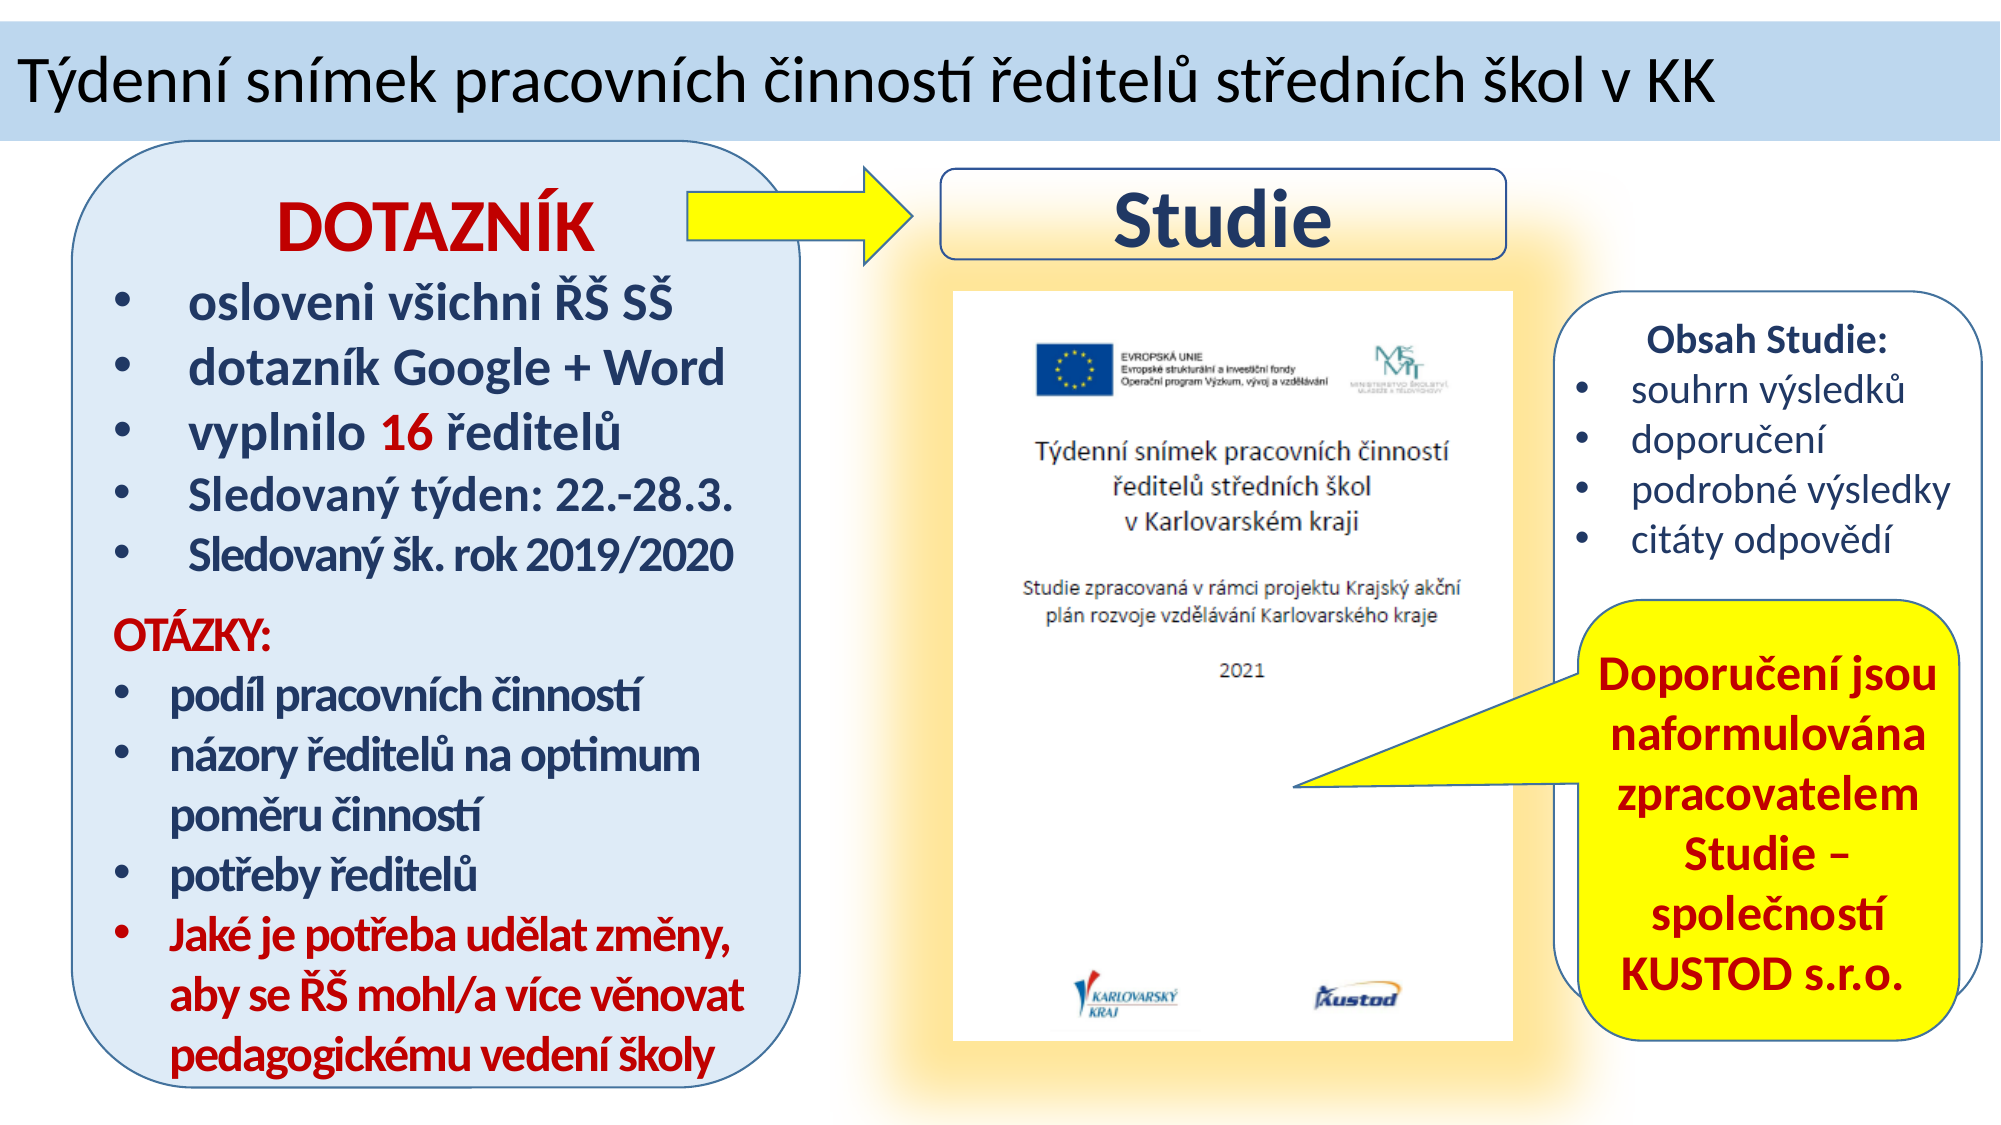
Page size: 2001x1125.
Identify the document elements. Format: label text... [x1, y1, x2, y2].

picture [953, 291, 1513, 1041]
text_box DOTAZNÍK osloveni všichni ŘŠ SŠ dotazník Google + Word vyplnilo 16 ředitelů Sledovaný týden: 22.-28.3. Sledovaný šk. rok 2019/2020 OTÁZKY: podíl pracovních činností názory ředitelů na optimum poměru činností potřeby ředitelů Jaké je potřeba udělat změny, aby se ŘŠ mohl/a více věnovat pedagogickému vedení školy [70, 139, 801, 1089]
title Týdenní snímek pracovních činností ředitelů středních škol v KK [0, 21, 2000, 141]
text_box Doporučení jsou naformulována zpracovatelem Studie – společností KUSTOD s.r.o. [1513, 598, 1961, 1042]
text_box Obsah Studie: souhrn výsledků doporučení podrobné výsledky citáty odpovědí [1552, 785, 1580, 998]
text_box Studie [939, 167, 1508, 261]
text_box Obsah Studie: souhrn výsledků doporučení podrobné výsledky citáty odpovědí [1552, 290, 1983, 996]
text_box [686, 165, 914, 268]
